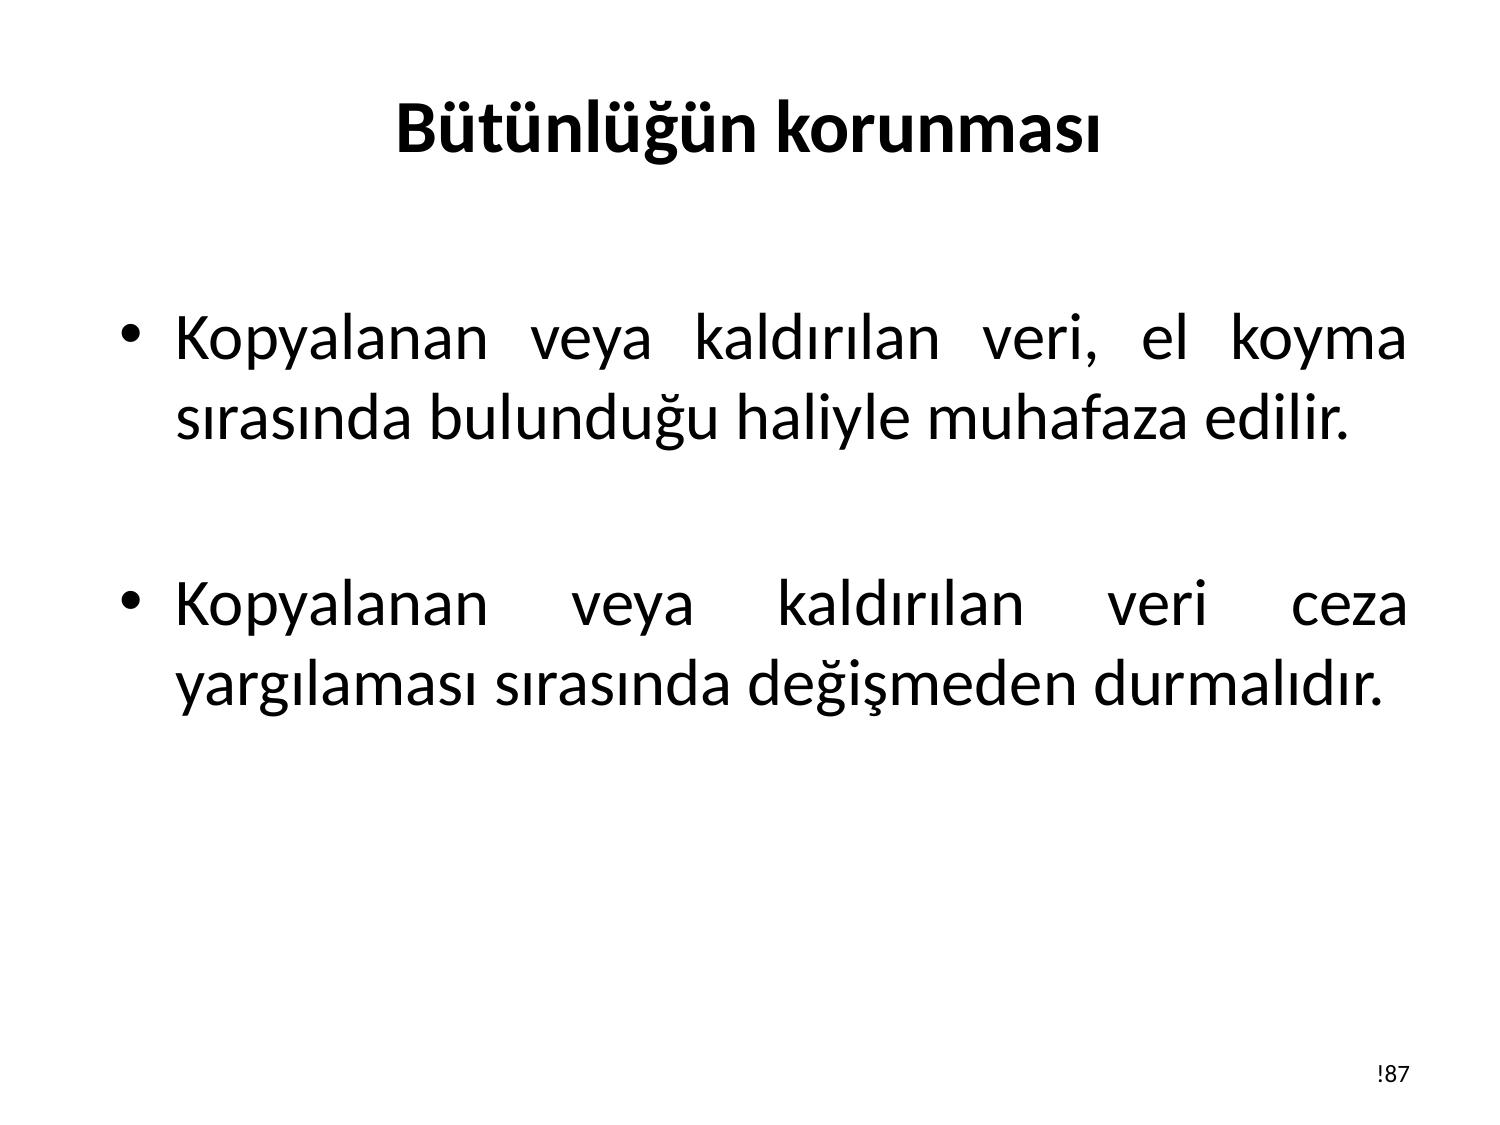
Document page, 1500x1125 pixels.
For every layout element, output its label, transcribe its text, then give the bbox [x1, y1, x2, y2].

list Kopyalanan veya kaldırılan veri, el koyma sırasında bulunduğu haliyle muhafaza edilir. Kopyalanan veya kaldırılan veri ceza yargılaması sırasında değişmeden durmalıdır. [103, 284, 1426, 988]
slide_number !87 [1074, 1042, 1425, 1103]
title Bütünlüğün korunması [74, 28, 1426, 217]
